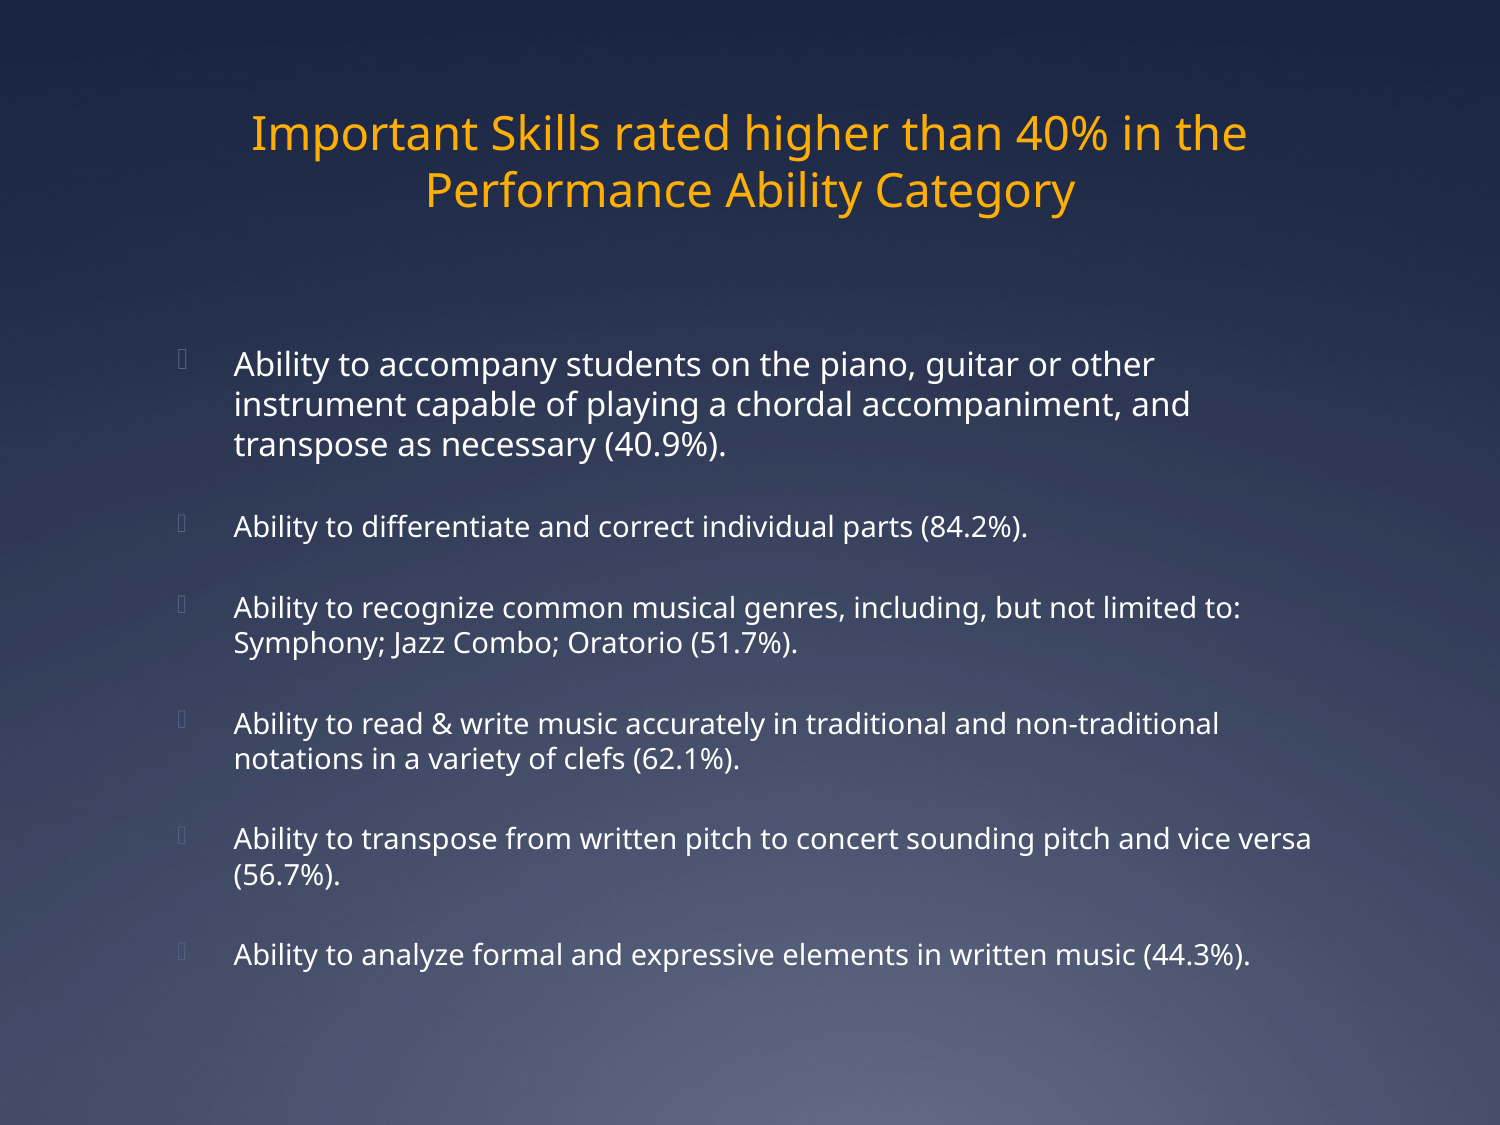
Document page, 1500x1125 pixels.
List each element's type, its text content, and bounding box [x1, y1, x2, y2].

title Important Skills rated higher than 40% in the Performance Ability Category [100, 95, 1400, 226]
list Ability to accompany students on the piano, guitar or other instrument capable of playing a chordal accompaniment, and transpose as necessary (40.9%). Ability to differentiate and correct individual parts (84.2%). Ability to recognize common musical genres, including, but not limited to: Symphony; Jazz Combo; Oratorio (51.7%). Ability to read & write music accurately in traditional and non-traditional notations in a variety of clefs (62.1%). Ability to transpose from written pitch to concert sounding pitch and vice versa (56.7%). Ability to analyze formal and expressive elements in written music (44.3%). [161, 335, 1338, 1006]
